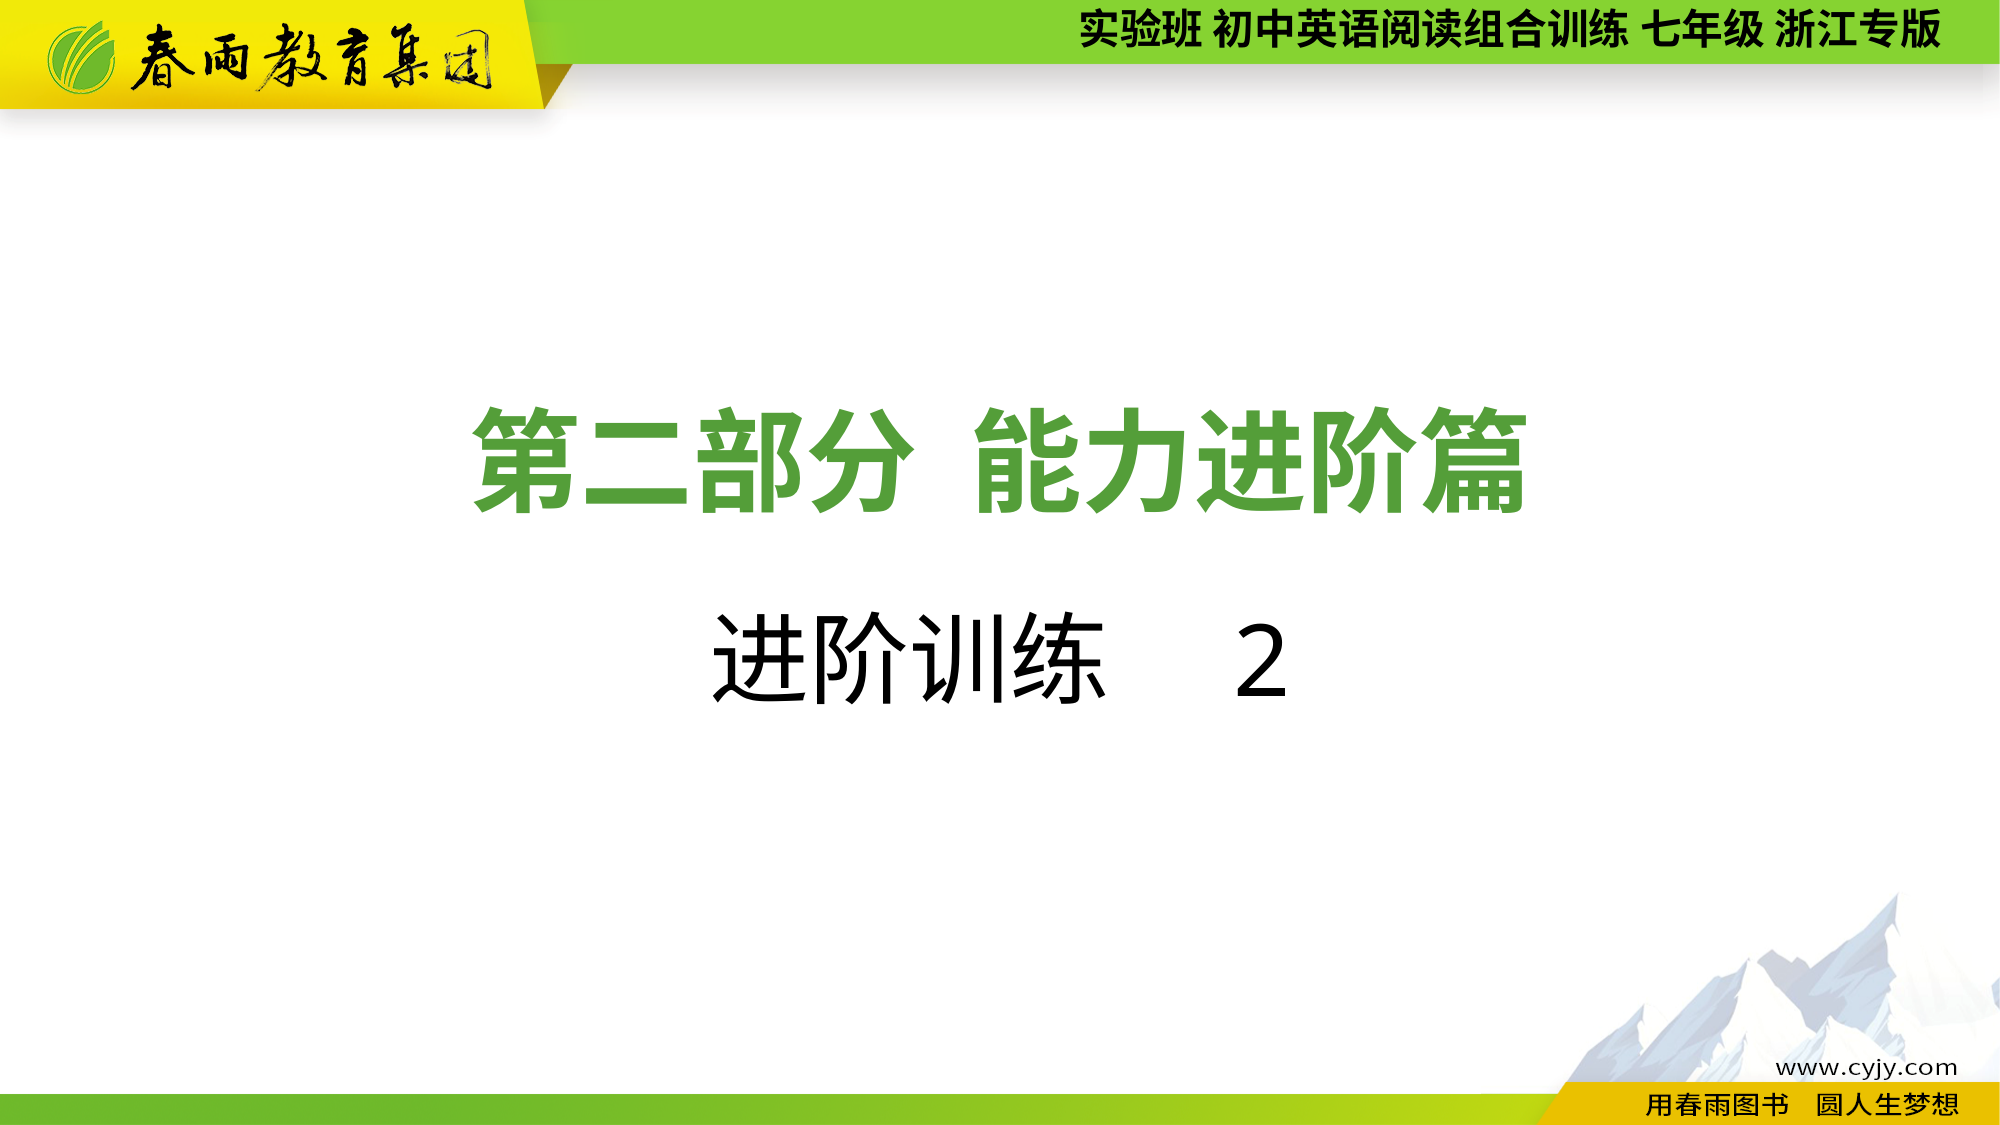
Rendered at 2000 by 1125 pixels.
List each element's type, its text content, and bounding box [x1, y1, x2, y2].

picture [0, 0, 2000, 1125]
text_box 进阶训练 2 [54, 528, 1946, 724]
text_box 第二部分 能力进阶篇 [54, 316, 1946, 528]
